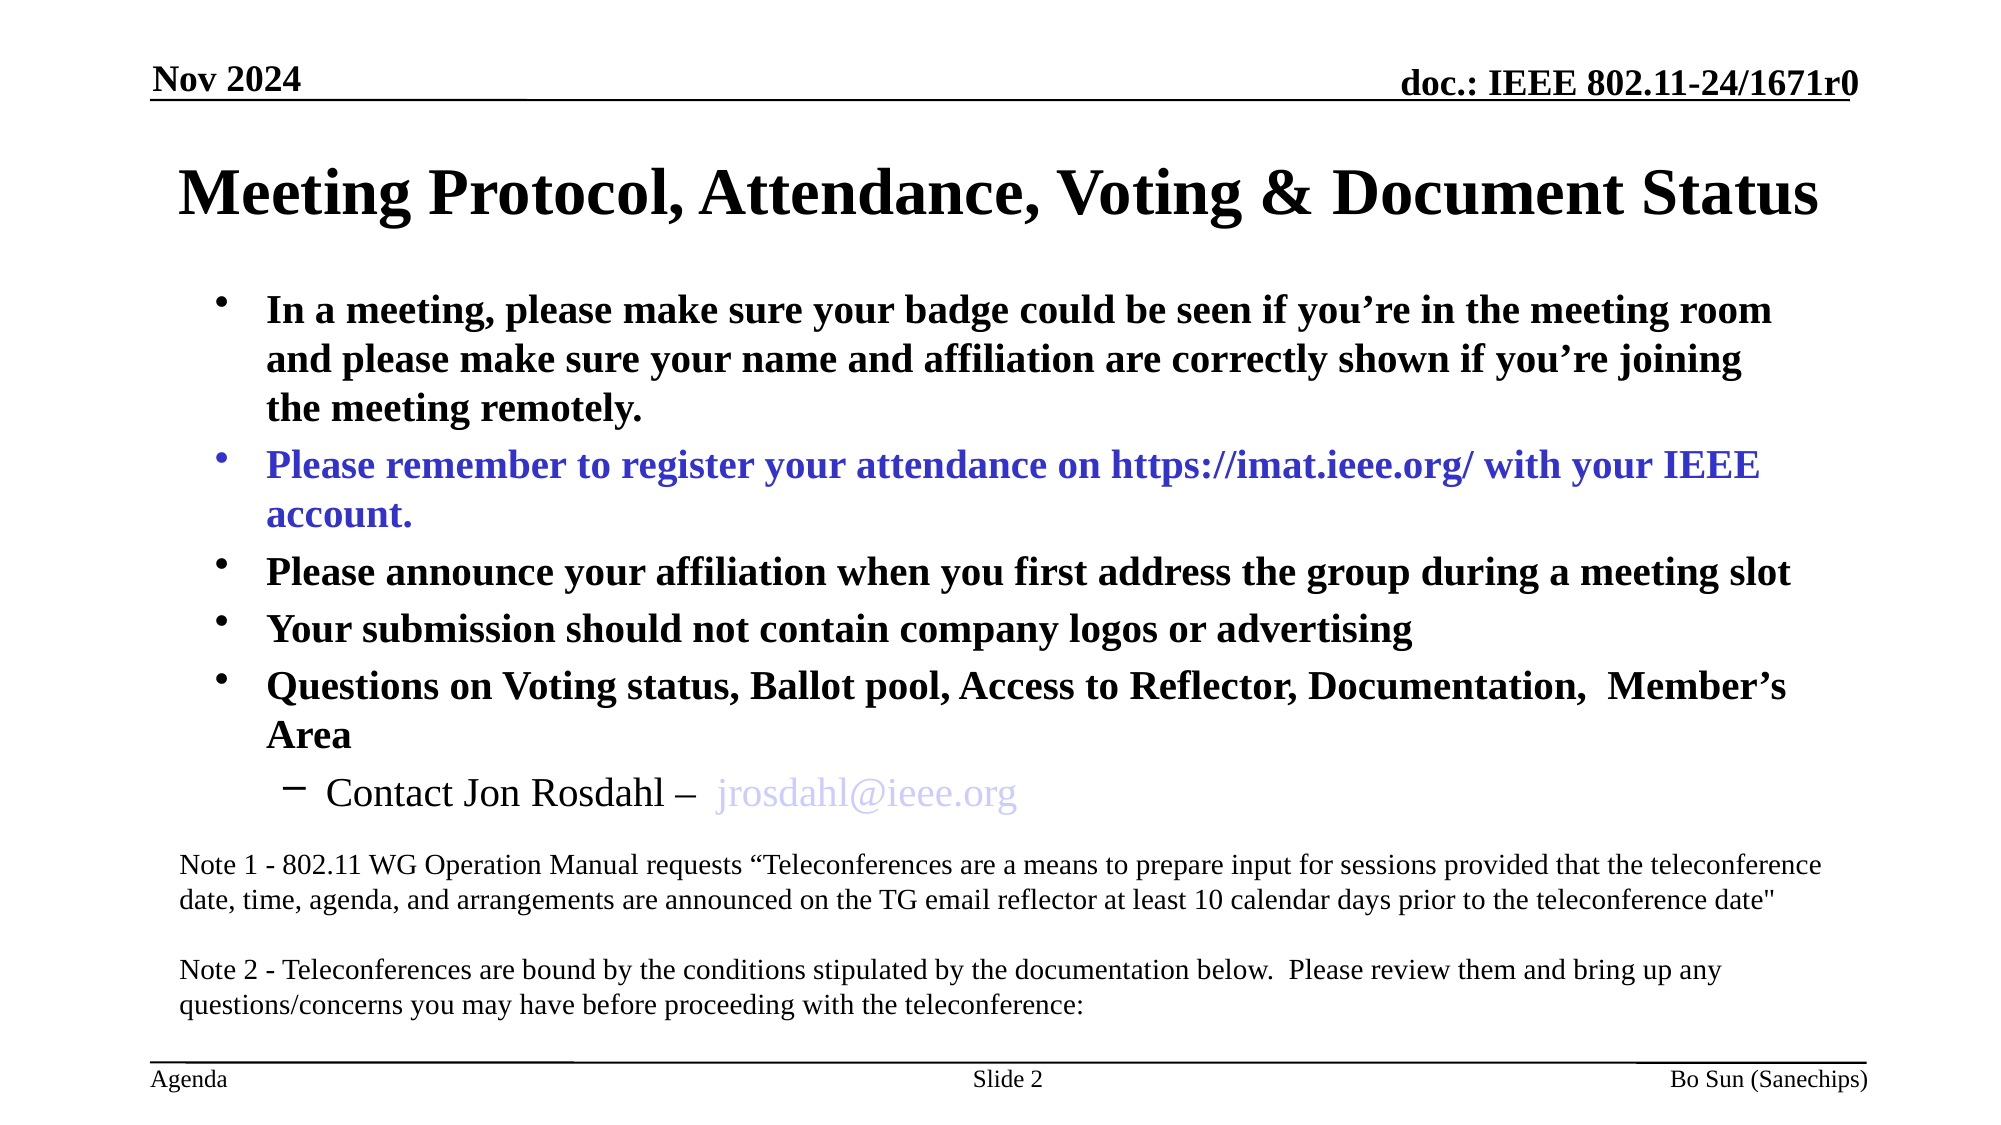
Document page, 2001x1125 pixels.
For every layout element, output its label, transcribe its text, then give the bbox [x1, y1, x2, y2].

text_box Meeting Protocol, Attendance, Voting & Document Status [149, 100, 1850, 275]
text_box Note 1 - 802.11 WG Operation Manual requests “Teleconferences are a means to prepare input for sessions provided that the teleconference date, time, agenda, and arrangements are announced on the TG email reflector at least 10 calendar days prior to the teleconference date" Note 2 - Teleconferences are bound by the conditions stipulated by the documentation below. Please review them and bring up any questions/concerns you may have before proceeding with the teleconference: [164, 837, 1852, 1028]
text_box In a meeting, please make sure your badge could be seen if you’re in the meeting room and please make sure your name and affiliation are correctly shown if you’re joining the meeting remotely. Please remember to register your attendance on https://imat.ieee.org/ with your IEEE account. Please announce your affiliation when you first address the group during a meeting slot Your submission should not contain company logos or advertising Questions on Voting status, Ballot pool, Access to Reflector, Documentation, Member’s Area Contact Jon Rosdahl – jrosdahl@ieee.org [200, 275, 1813, 837]
footer Bo Sun (Sanechips) [1171, 1061, 1869, 1093]
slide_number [152, 54, 563, 100]
slide_number Slide [949, 1061, 1067, 1123]
